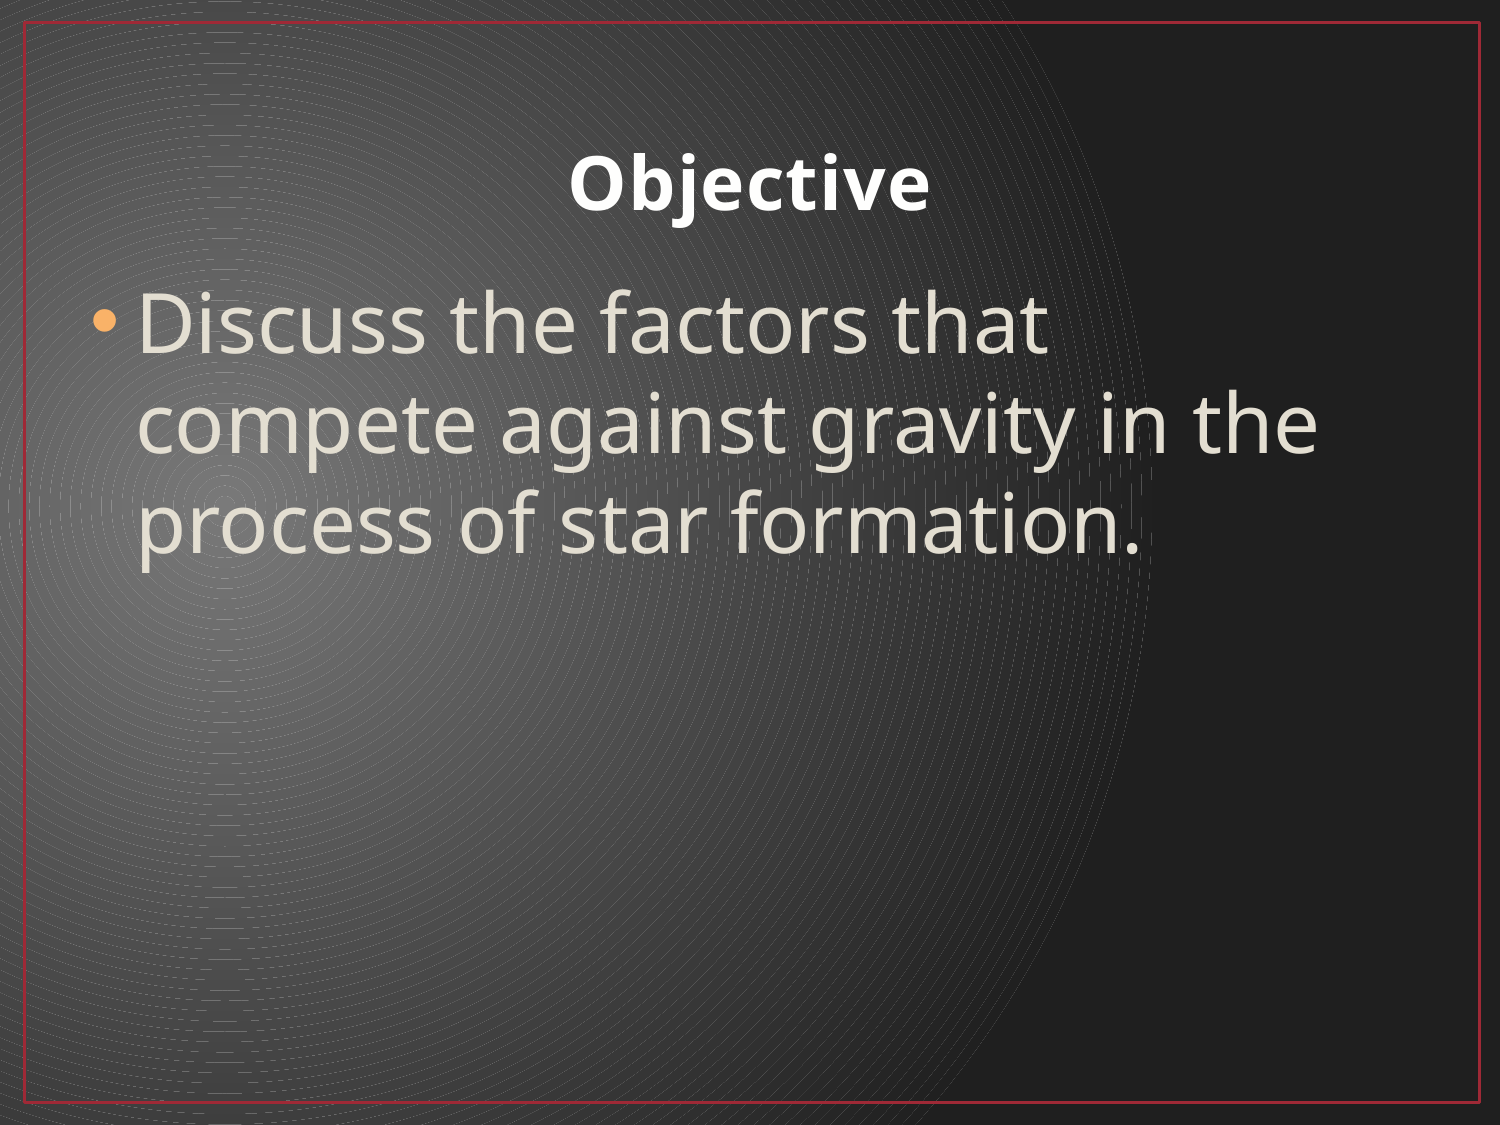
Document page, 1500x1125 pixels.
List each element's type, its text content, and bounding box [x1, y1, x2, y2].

title Objective [75, 45, 1425, 233]
list Discuss the factors that compete against gravity in the process of star formation. [75, 262, 1425, 1005]
